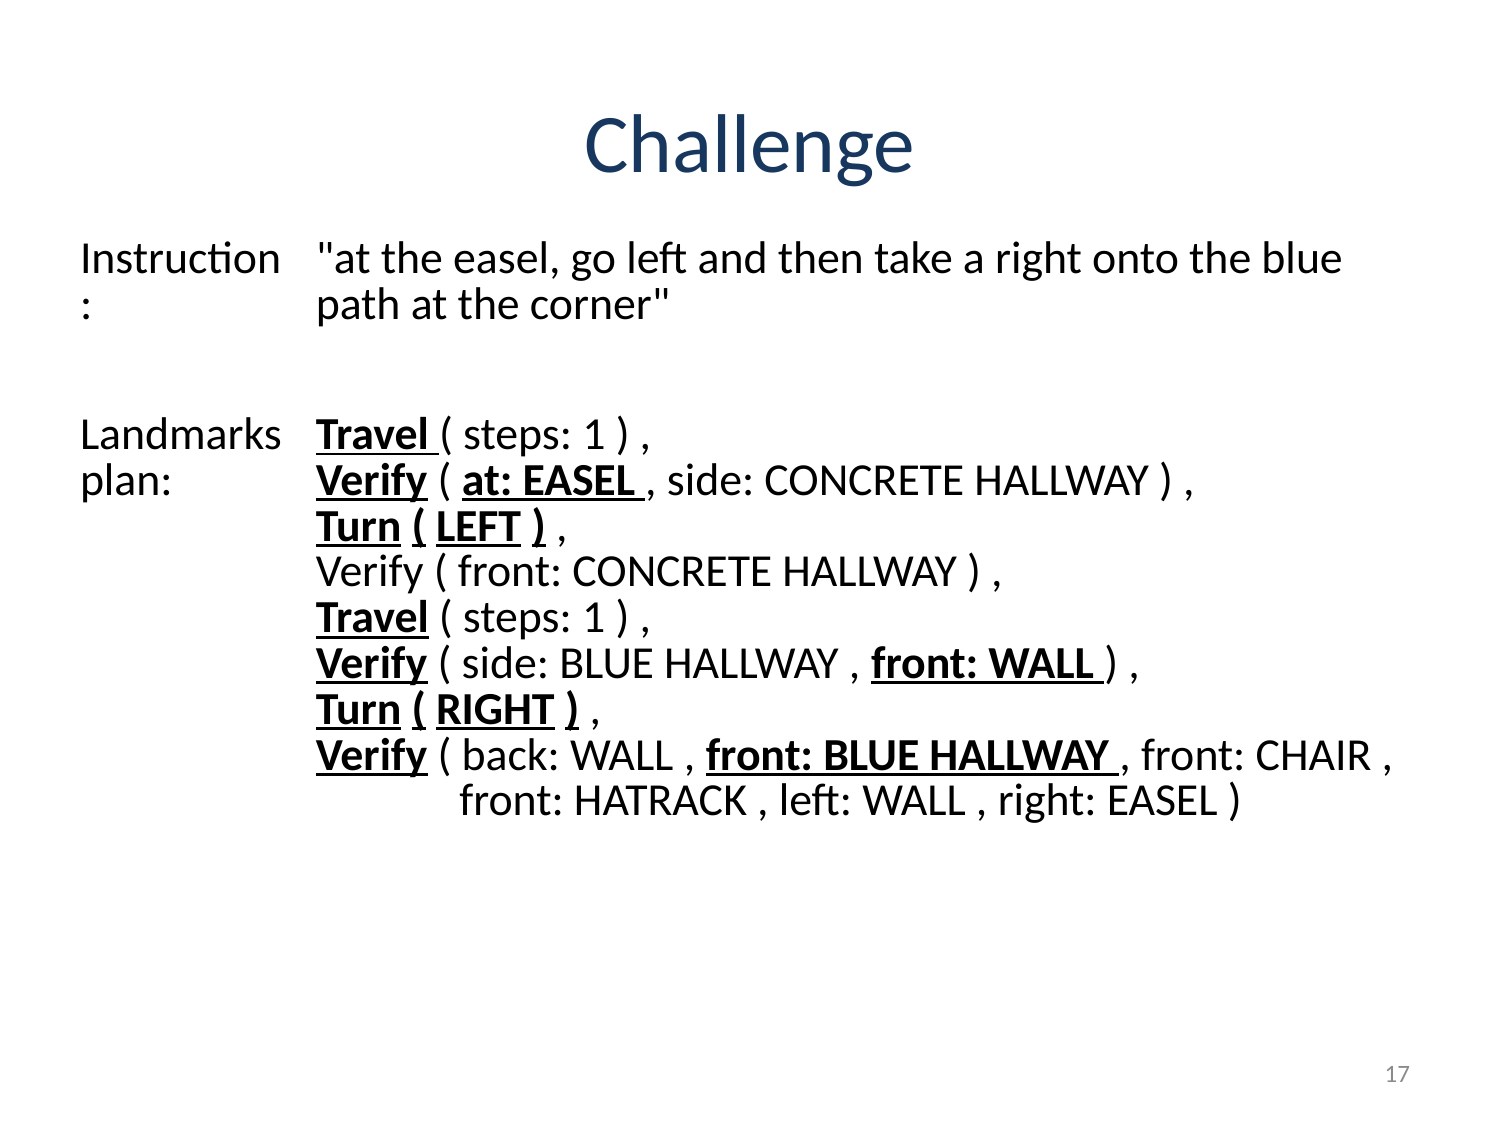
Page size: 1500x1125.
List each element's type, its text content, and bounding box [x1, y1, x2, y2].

title Challenge [75, 45, 1425, 232]
table_cell Landmarks plan: [65, 408, 301, 1023]
table_cell Travel ( steps: 1 ) , Verify ( at: EASEL , side: CONCRETE HALLWAY ) , Turn ( LEFT ) , Verify ( front: CONCRETE HALLWAY ) , Travel ( steps: 1 ) , Verify ( side: BLUE HALLWAY , front: WALL ) , Turn ( RIGHT ) , Verify ( back: WALL , front: BLUE HALLWAY , front: CHAIR , front: HATRACK , left: WALL , right: EASEL ) [301, 408, 1447, 1023]
table_header Instruction: [65, 232, 301, 408]
table_header "at the easel, go left and then take a right onto the blue path at the corner" [301, 232, 1447, 408]
slide_number 17 [1074, 1042, 1425, 1103]
